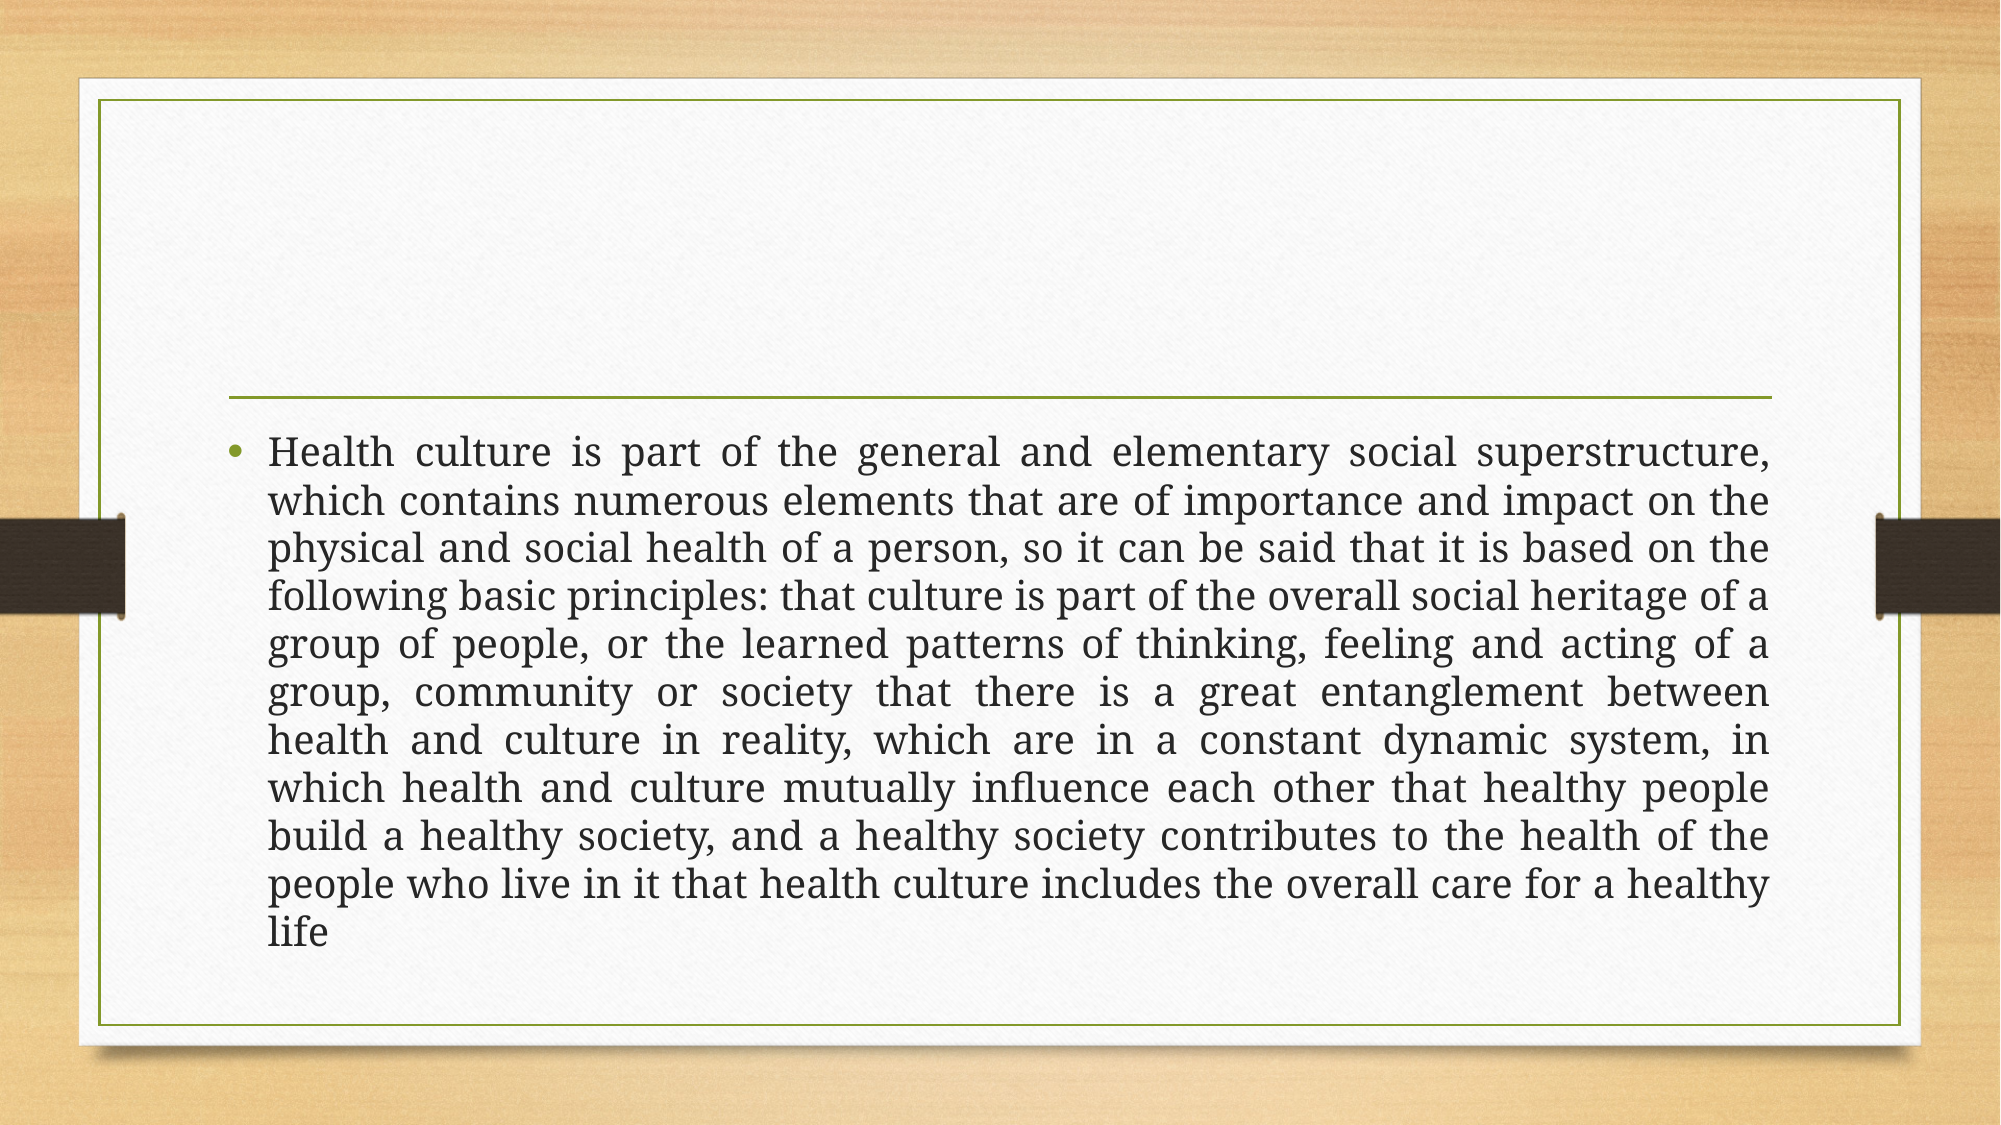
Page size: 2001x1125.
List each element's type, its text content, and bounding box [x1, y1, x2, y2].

picture [0, 0, 2001, 1125]
list Health culture is part of the general and elementary social superstructure, which contains numerous elements that are of importance and impact on the physical and social health of a person, so it can be said that it is based on the following basic principles: that culture is part of the overall social heritage of a group of people, or the learned patterns of thinking, feeling and acting of a group, community or society that there is a great entanglement between health and culture in reality, which are in a constant dynamic system, in which health and culture mutually influence each other that healthy people build a healthy society, and a healthy society contributes to the health of the people who live in it that health culture includes the overall care for a healthy life [212, 419, 1788, 964]
